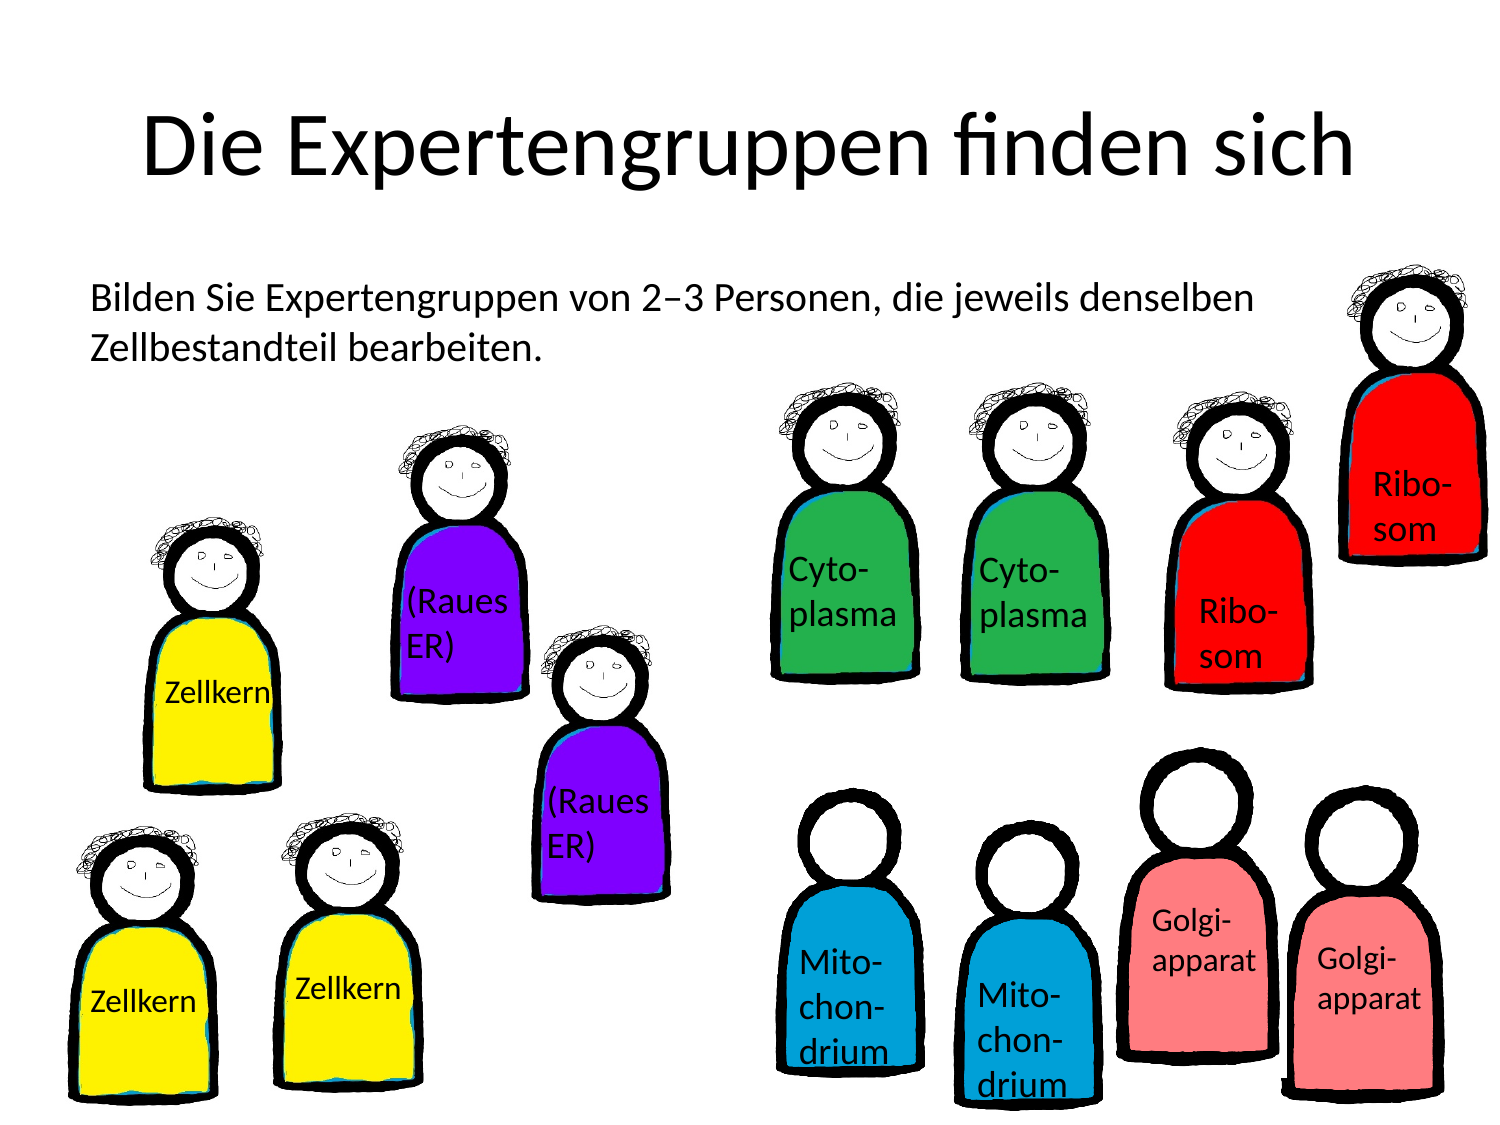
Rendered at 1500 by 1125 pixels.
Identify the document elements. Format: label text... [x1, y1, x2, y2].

title Die Expertengruppen finden sich [75, 45, 1425, 233]
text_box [746, 379, 933, 695]
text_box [937, 380, 1123, 696]
list Bilden Sie Expertengruppen von 2–3 Personen, die jeweils denselben Zellbestandteil bearbeiten. [75, 262, 1425, 1005]
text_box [752, 775, 937, 1089]
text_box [1104, 739, 1287, 1078]
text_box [1140, 389, 1327, 705]
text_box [258, 811, 468, 1103]
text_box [931, 808, 1115, 1121]
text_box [53, 824, 263, 1116]
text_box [1314, 262, 1500, 578]
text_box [129, 514, 324, 807]
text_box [1269, 777, 1453, 1116]
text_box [368, 422, 541, 715]
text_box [509, 623, 682, 915]
